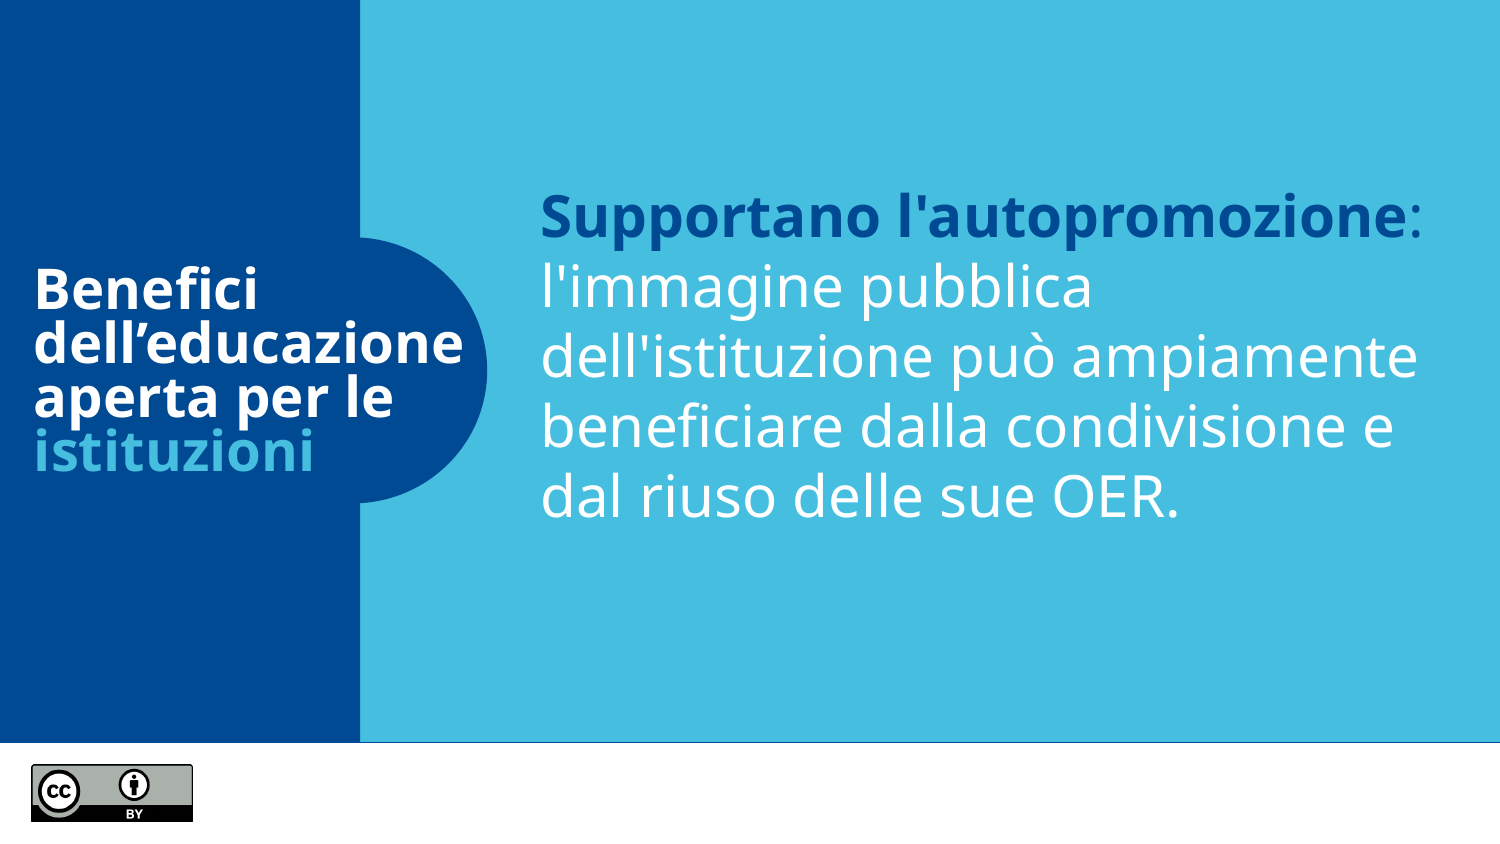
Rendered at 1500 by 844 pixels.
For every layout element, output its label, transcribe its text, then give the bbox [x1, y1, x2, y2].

picture [31, 764, 193, 822]
text_box [0, 750, 1500, 844]
text_box [0, 0, 361, 742]
text_box Benefici dell’educazione aperta per le istituzioni [18, 250, 525, 497]
text_box [311, 497, 394, 504]
text_box [295, 237, 410, 250]
text_box Supportano l'autopromozione: l'immagine pubblica dell'istituzione può ampiamente beneficiare dalla condivisione e dal riuso delle sue OER. [525, 164, 1442, 610]
